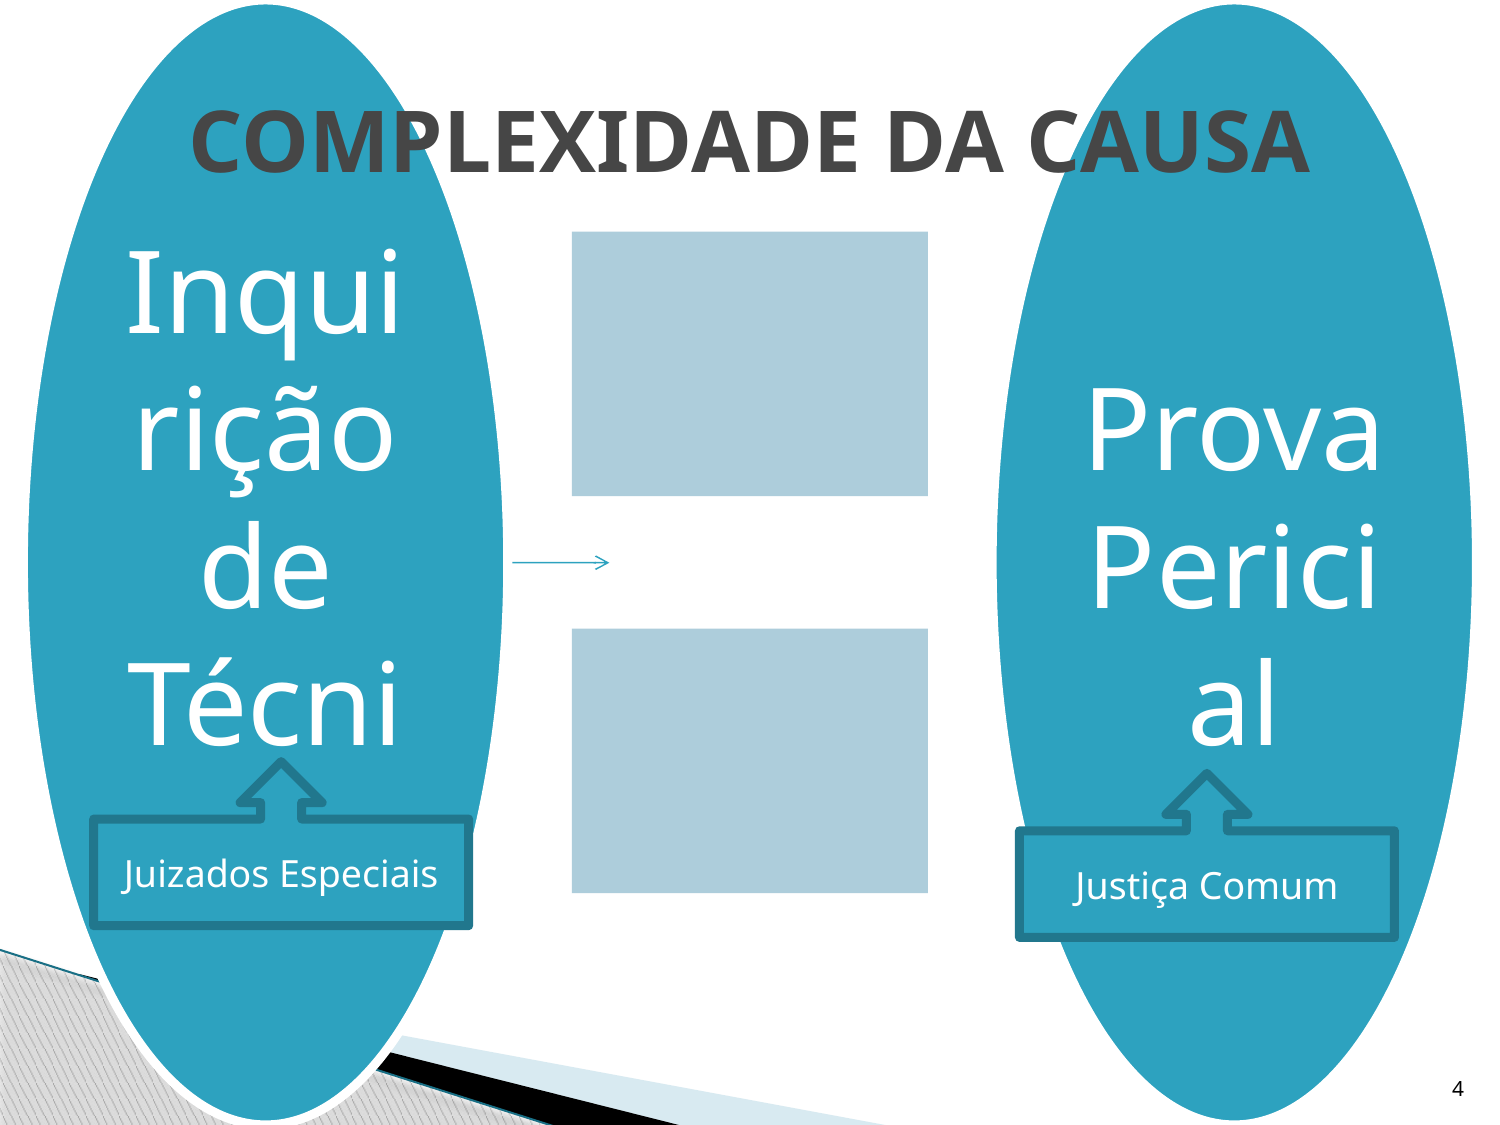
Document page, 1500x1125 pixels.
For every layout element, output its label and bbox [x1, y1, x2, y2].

list [23, 0, 1477, 1125]
